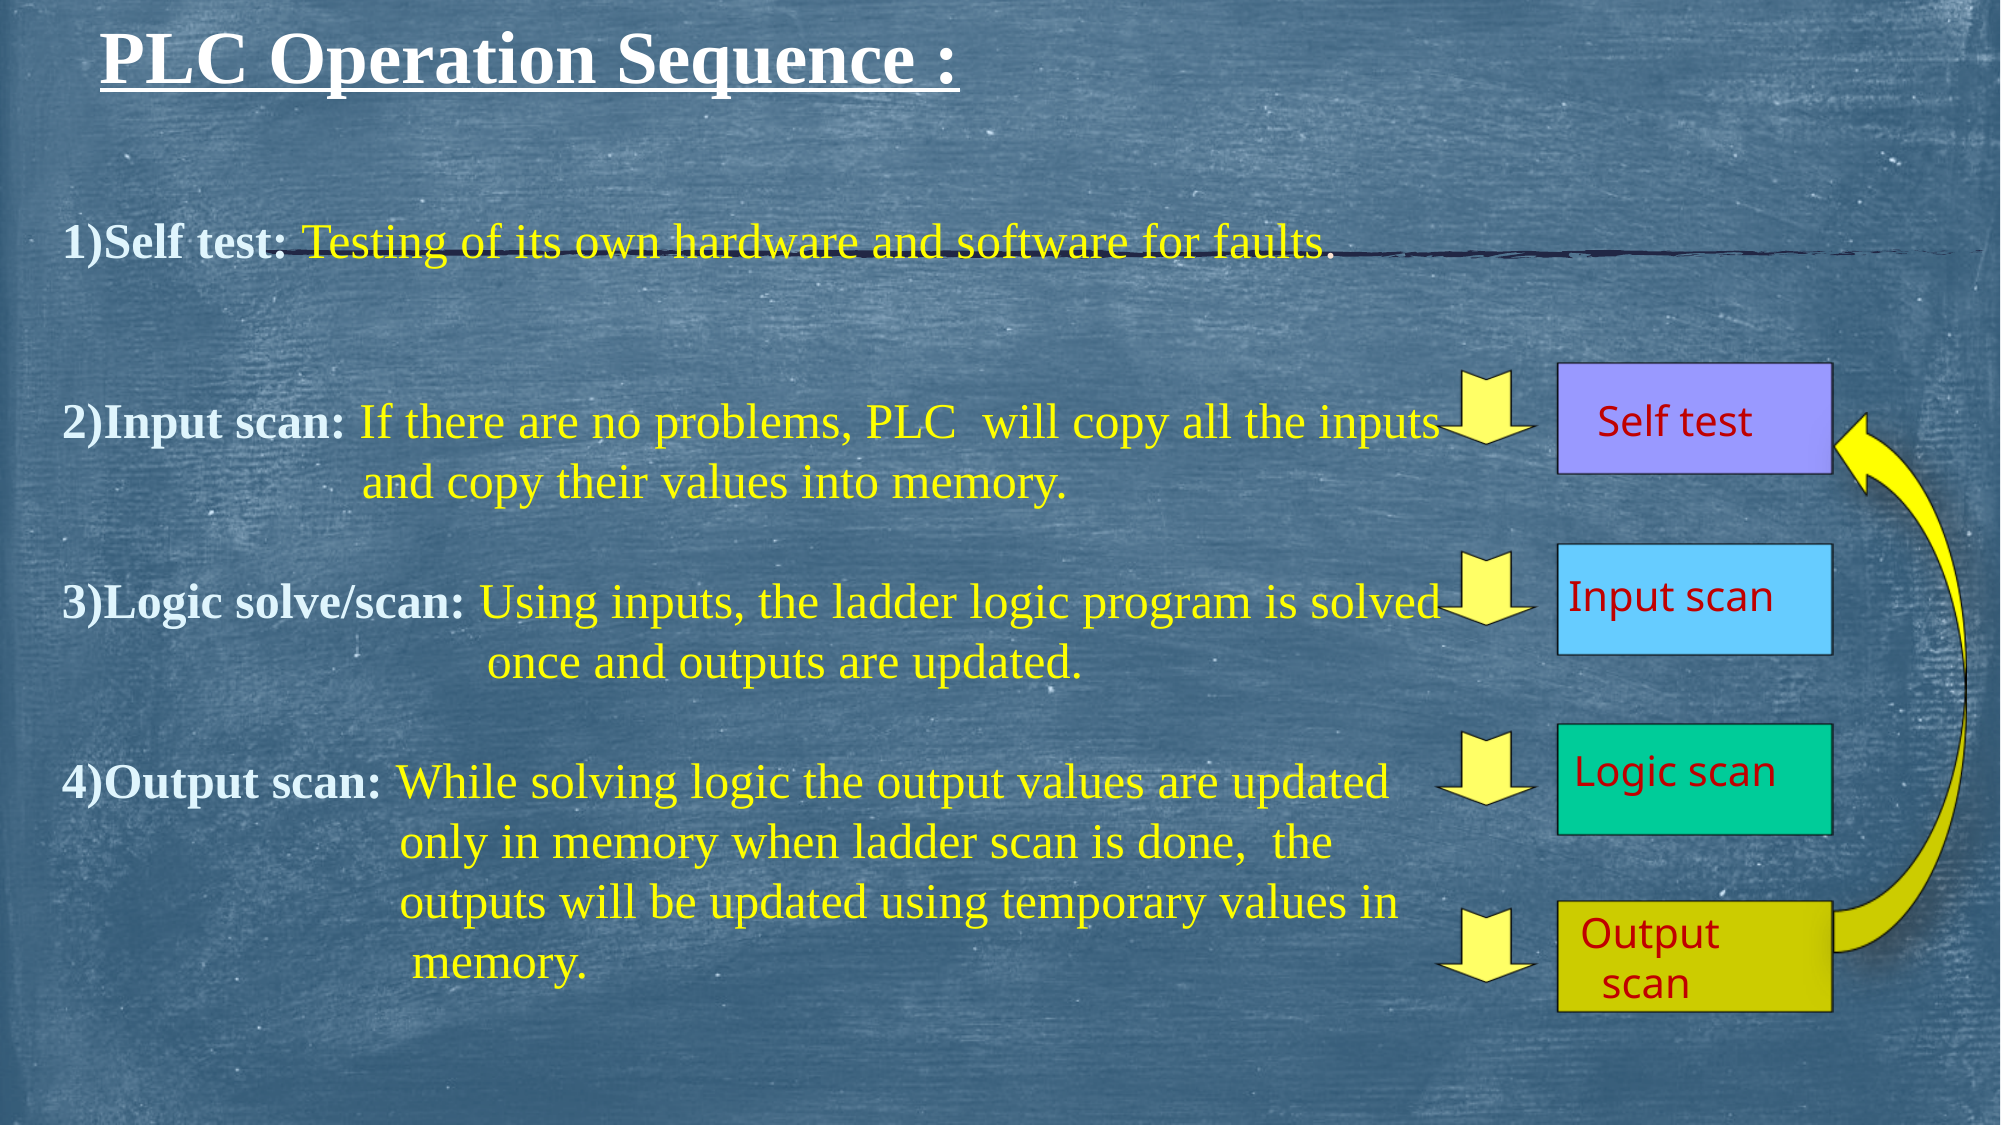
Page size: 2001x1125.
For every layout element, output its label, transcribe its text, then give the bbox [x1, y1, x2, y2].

picture [1433, 902, 1832, 1013]
title PLC Operation Sequence : [84, 0, 1885, 188]
text_box 1)Self test: Testing of its own hardware and software for faults. 2)Input scan: If there are no problems, PLC will copy all the inputs and copy their values into memory. 3)Logic solve/scan: Using inputs, the ladder logic program is solved once and outputs are updated. 4)Output scan: While solving logic the output values are updated only in memory when ladder scan is done, the outputs will be updated using temporary values in memory. [47, 200, 1610, 996]
text_box Output scan [1533, 954, 1850, 1015]
picture [1434, 362, 1967, 955]
